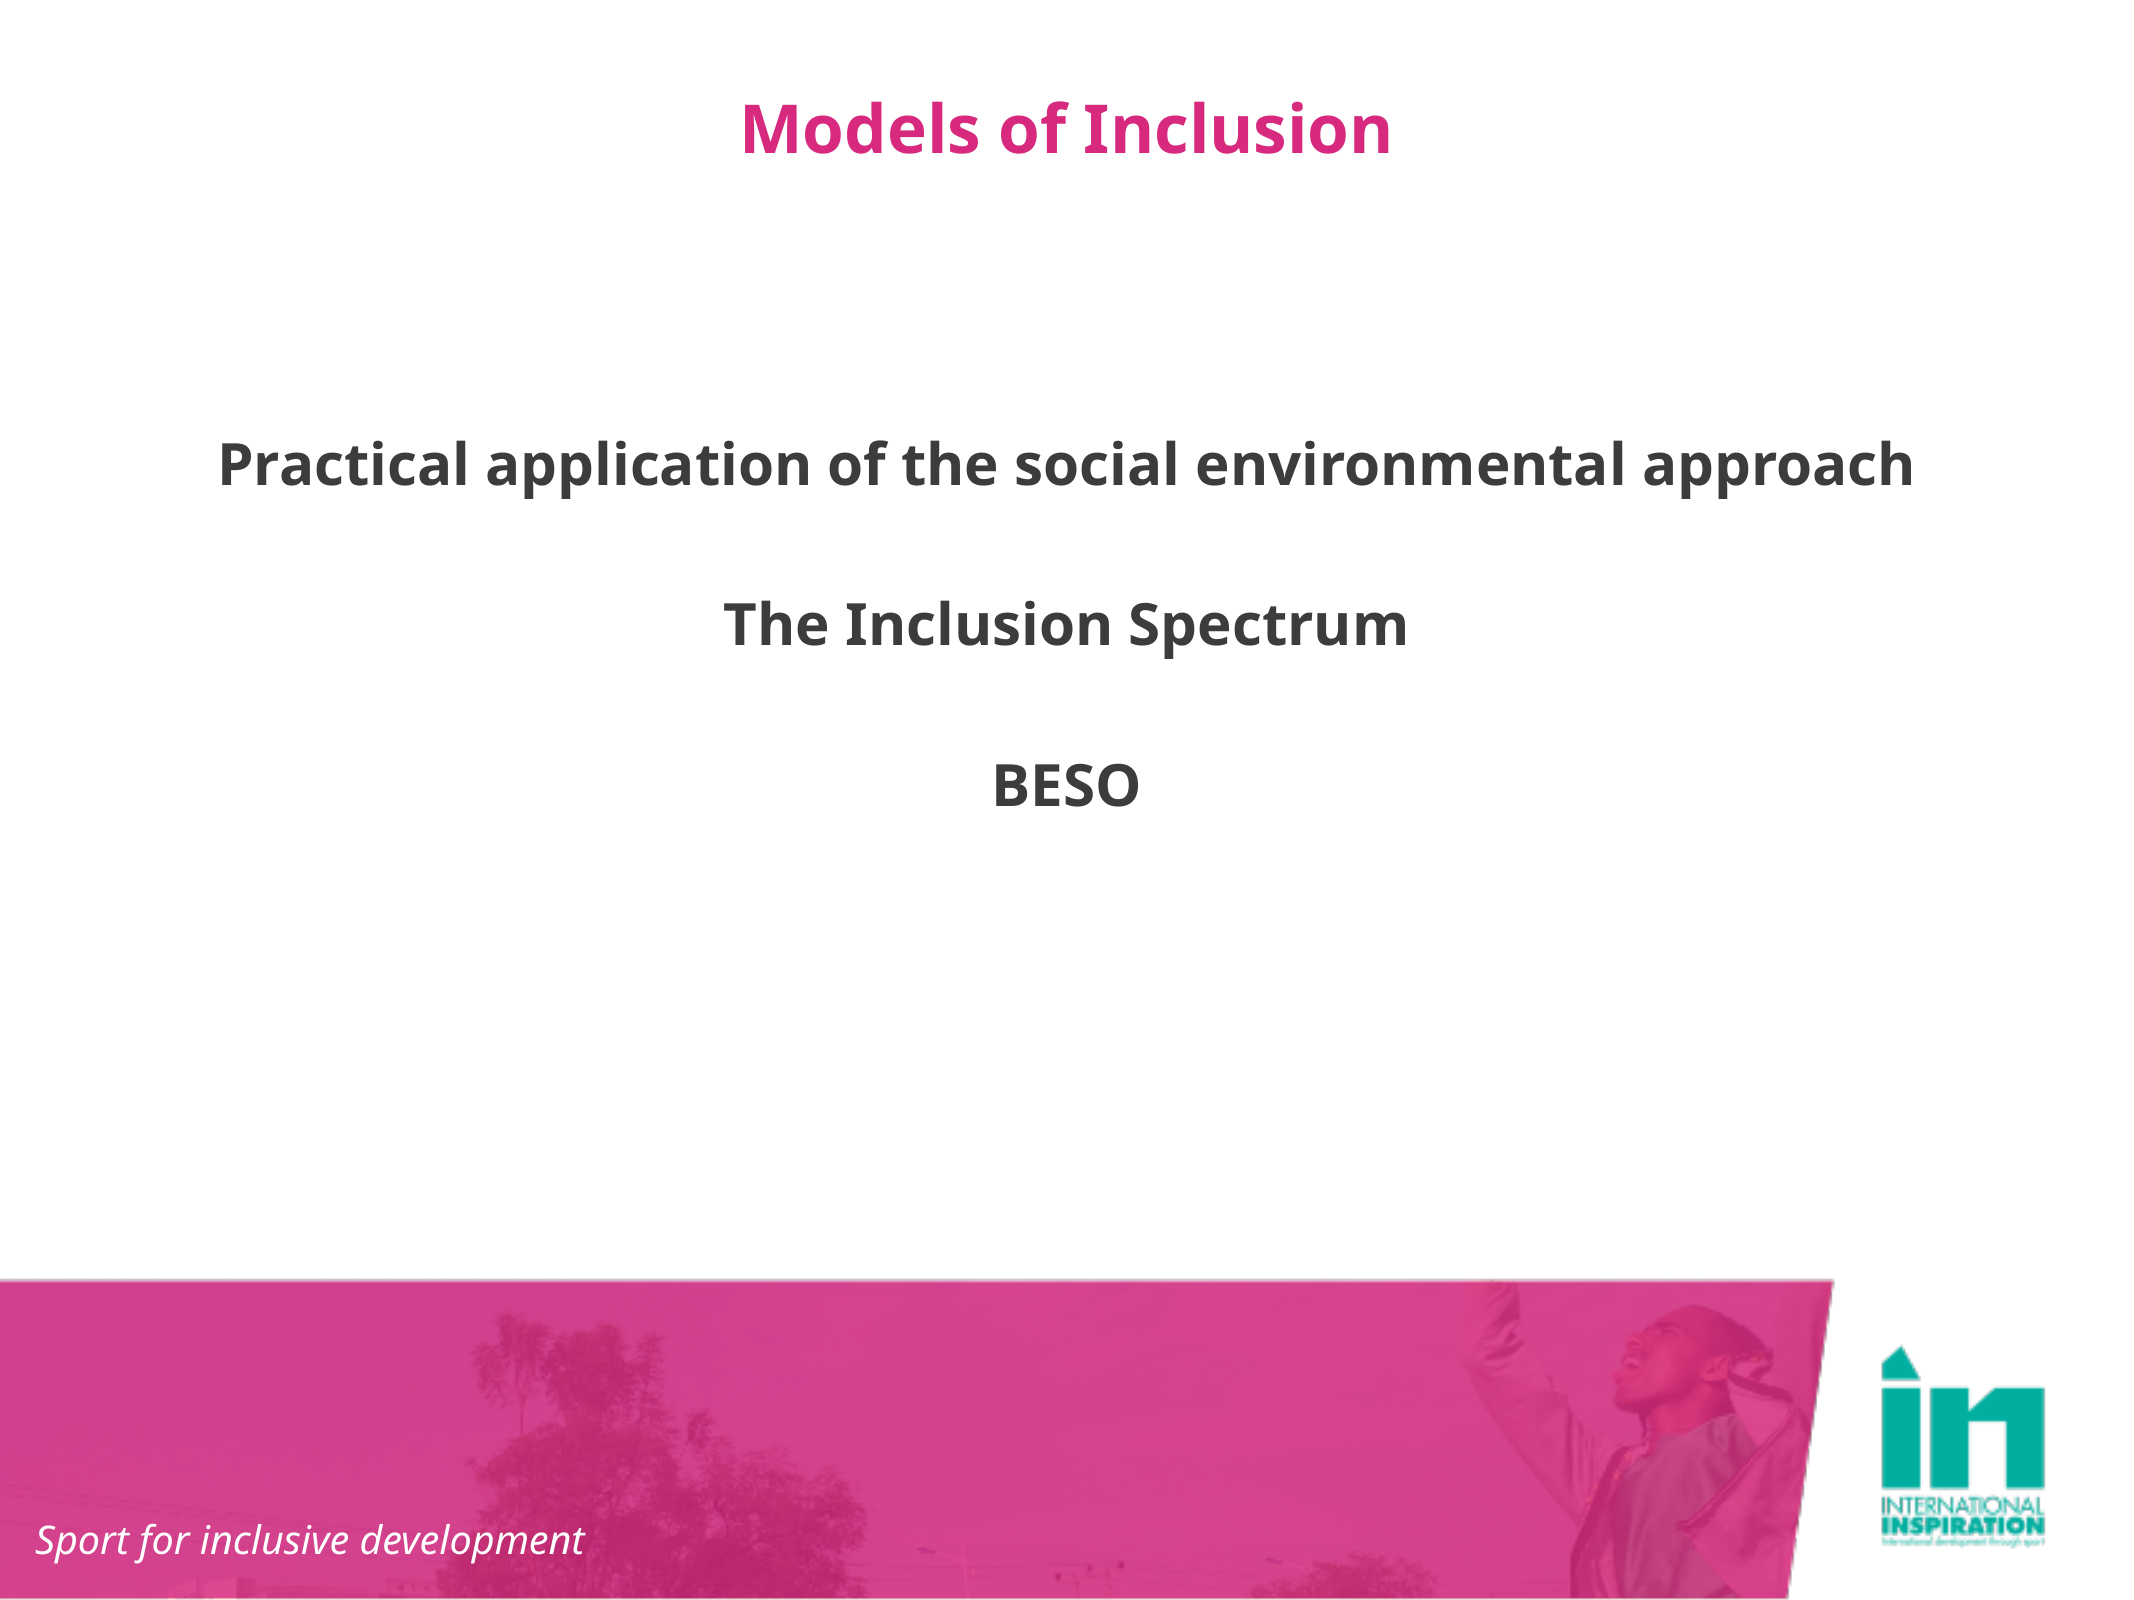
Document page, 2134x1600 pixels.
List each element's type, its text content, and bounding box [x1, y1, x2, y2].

title Models of Inclusion [207, 76, 1926, 176]
picture [0, 360, 2134, 1600]
